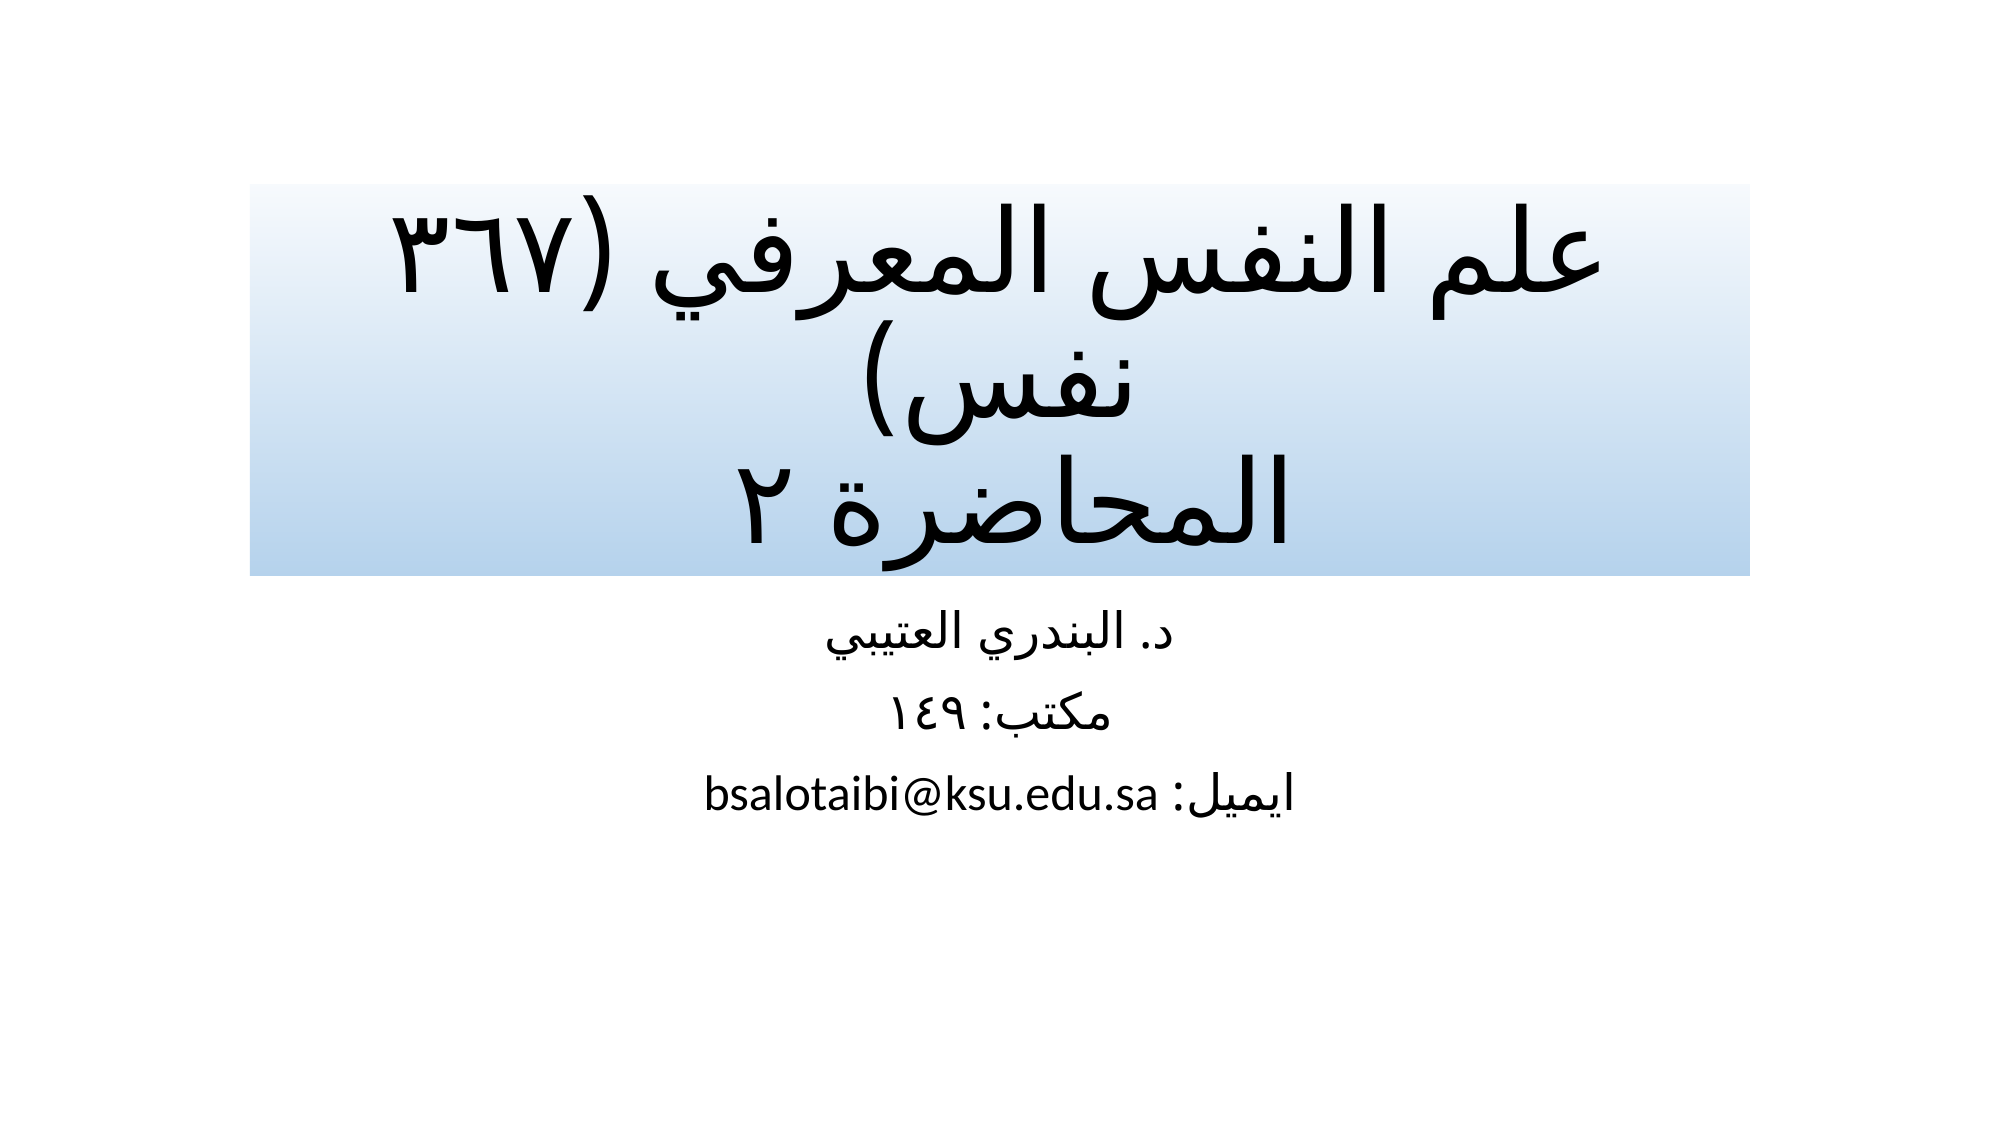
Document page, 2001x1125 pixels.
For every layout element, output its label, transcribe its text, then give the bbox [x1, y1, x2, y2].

title علم النفس المعرفي (٣٦٧ نفس) المحاضرة ٢ [249, 184, 1750, 576]
subtitle د. البندري العتيبي مكتب: ١٤٩ ايميل: bsalotaibi@ksu.edu.sa [249, 590, 1750, 863]
